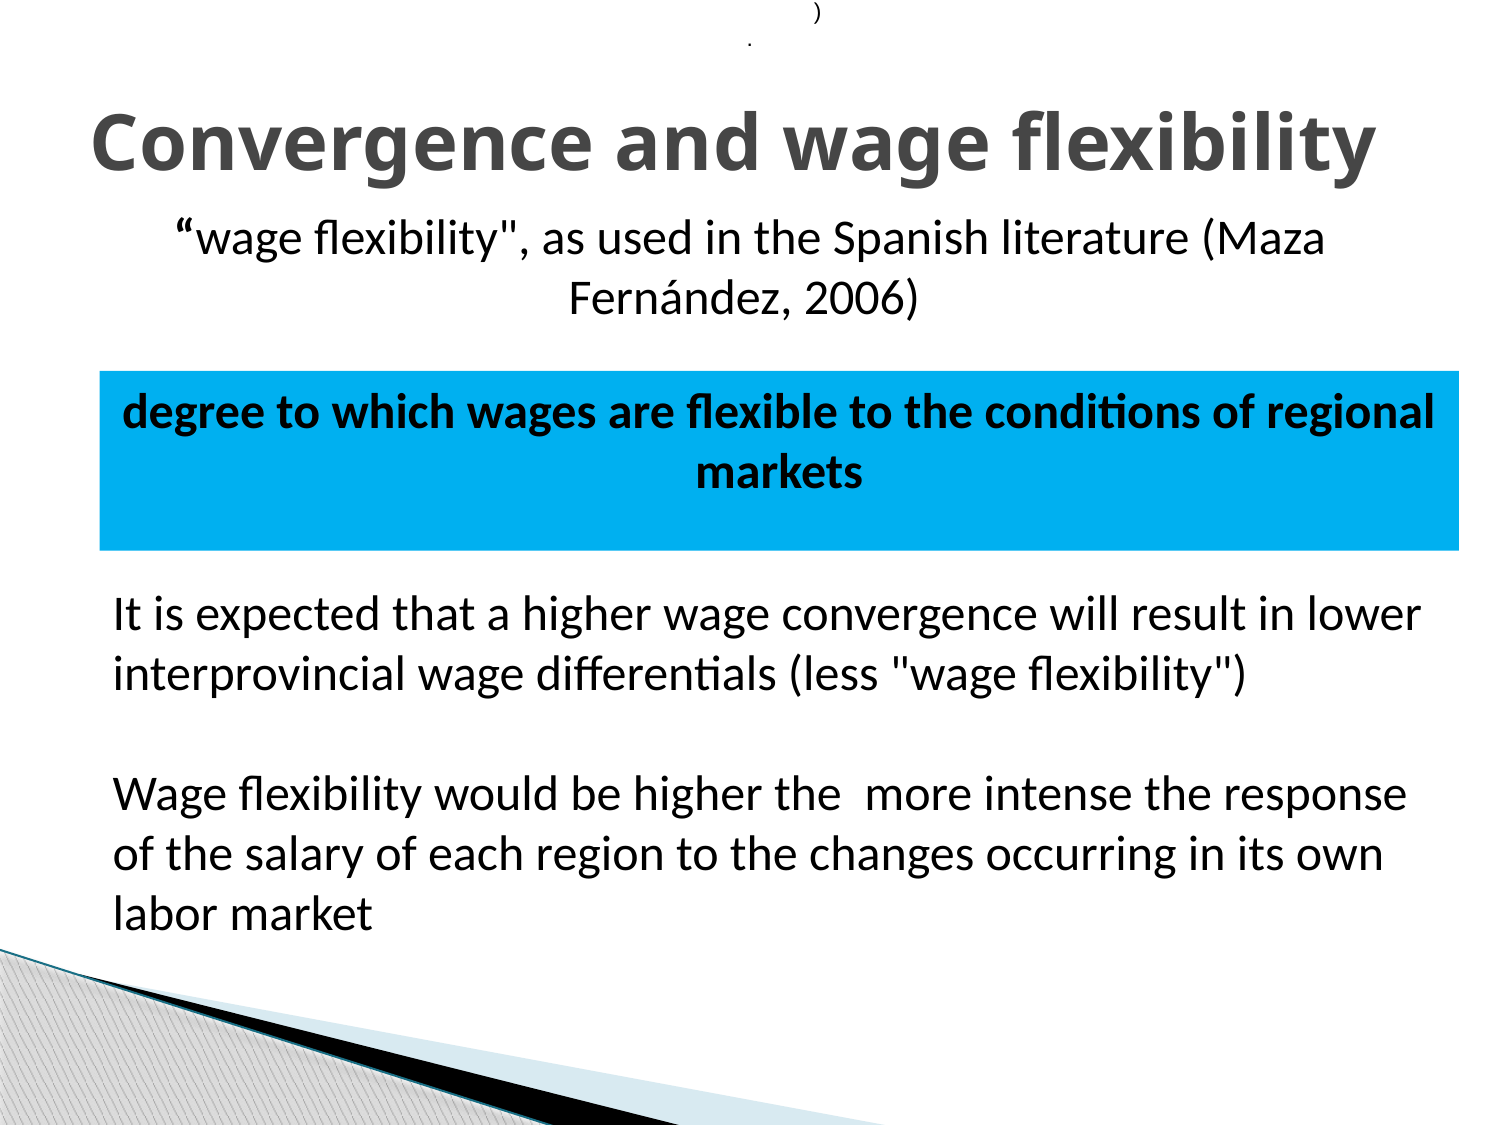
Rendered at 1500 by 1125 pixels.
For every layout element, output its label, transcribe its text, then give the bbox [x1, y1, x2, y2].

text_box It is expected that a higher wage convergence will result in lower interprovincial wage differentials (less "wage flexibility") Wage flexibility would be higher the more intense the response of the salary of each region to the changes occurring in its own labor market [97, 503, 1458, 949]
text_box degree to which wages are flexible to the conditions of regional markets [99, 370, 1459, 551]
text_box “wage flexibility", as used in the Spanish literature (Maza Fernández, 2006) [70, 137, 1430, 371]
title Convergence and wage flexibility [75, 45, 1425, 137]
text_box ). [727, 2, 773, 73]
